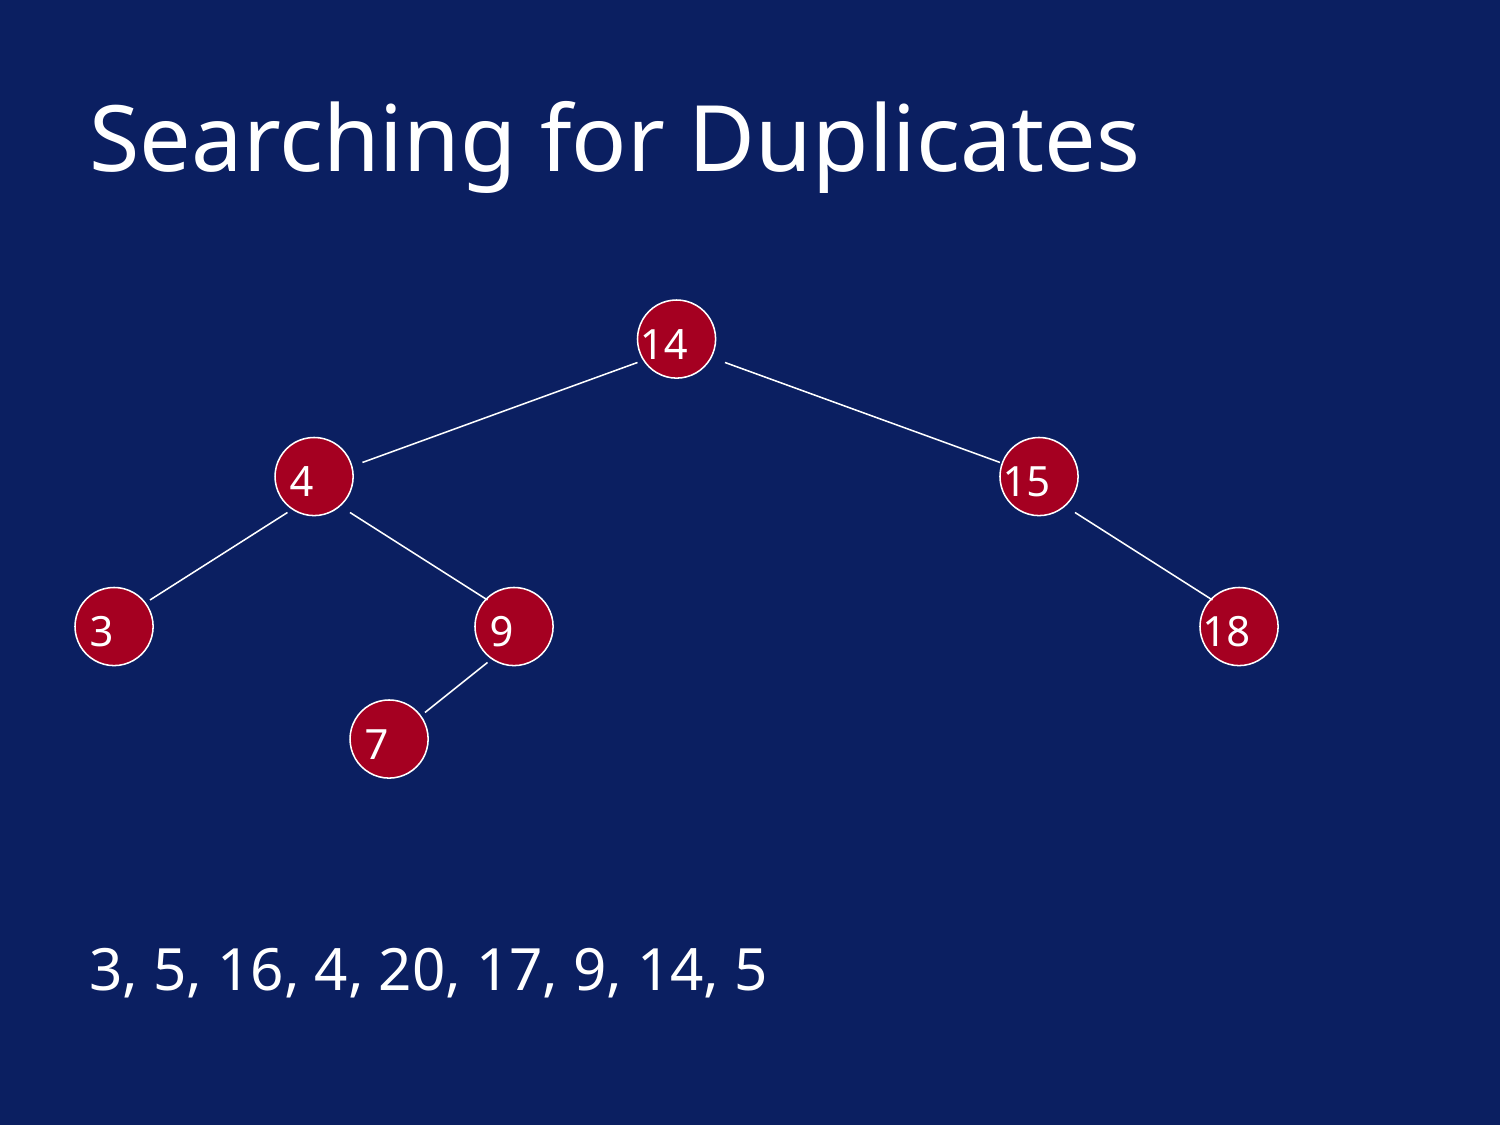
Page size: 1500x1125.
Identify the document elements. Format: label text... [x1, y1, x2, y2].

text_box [1074, 512, 1213, 601]
title Searching for Duplicates [74, 59, 1425, 210]
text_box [1187, 587, 1279, 676]
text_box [262, 437, 354, 526]
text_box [362, 362, 638, 463]
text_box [337, 699, 429, 789]
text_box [149, 512, 288, 601]
list 3, 5, 16, 4, 20, 17, 9, 14, 5 [74, 924, 1425, 1038]
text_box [62, 587, 154, 676]
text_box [724, 362, 1001, 463]
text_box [462, 587, 554, 676]
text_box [987, 437, 1079, 526]
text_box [349, 512, 488, 601]
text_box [424, 662, 488, 713]
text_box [624, 299, 716, 389]
